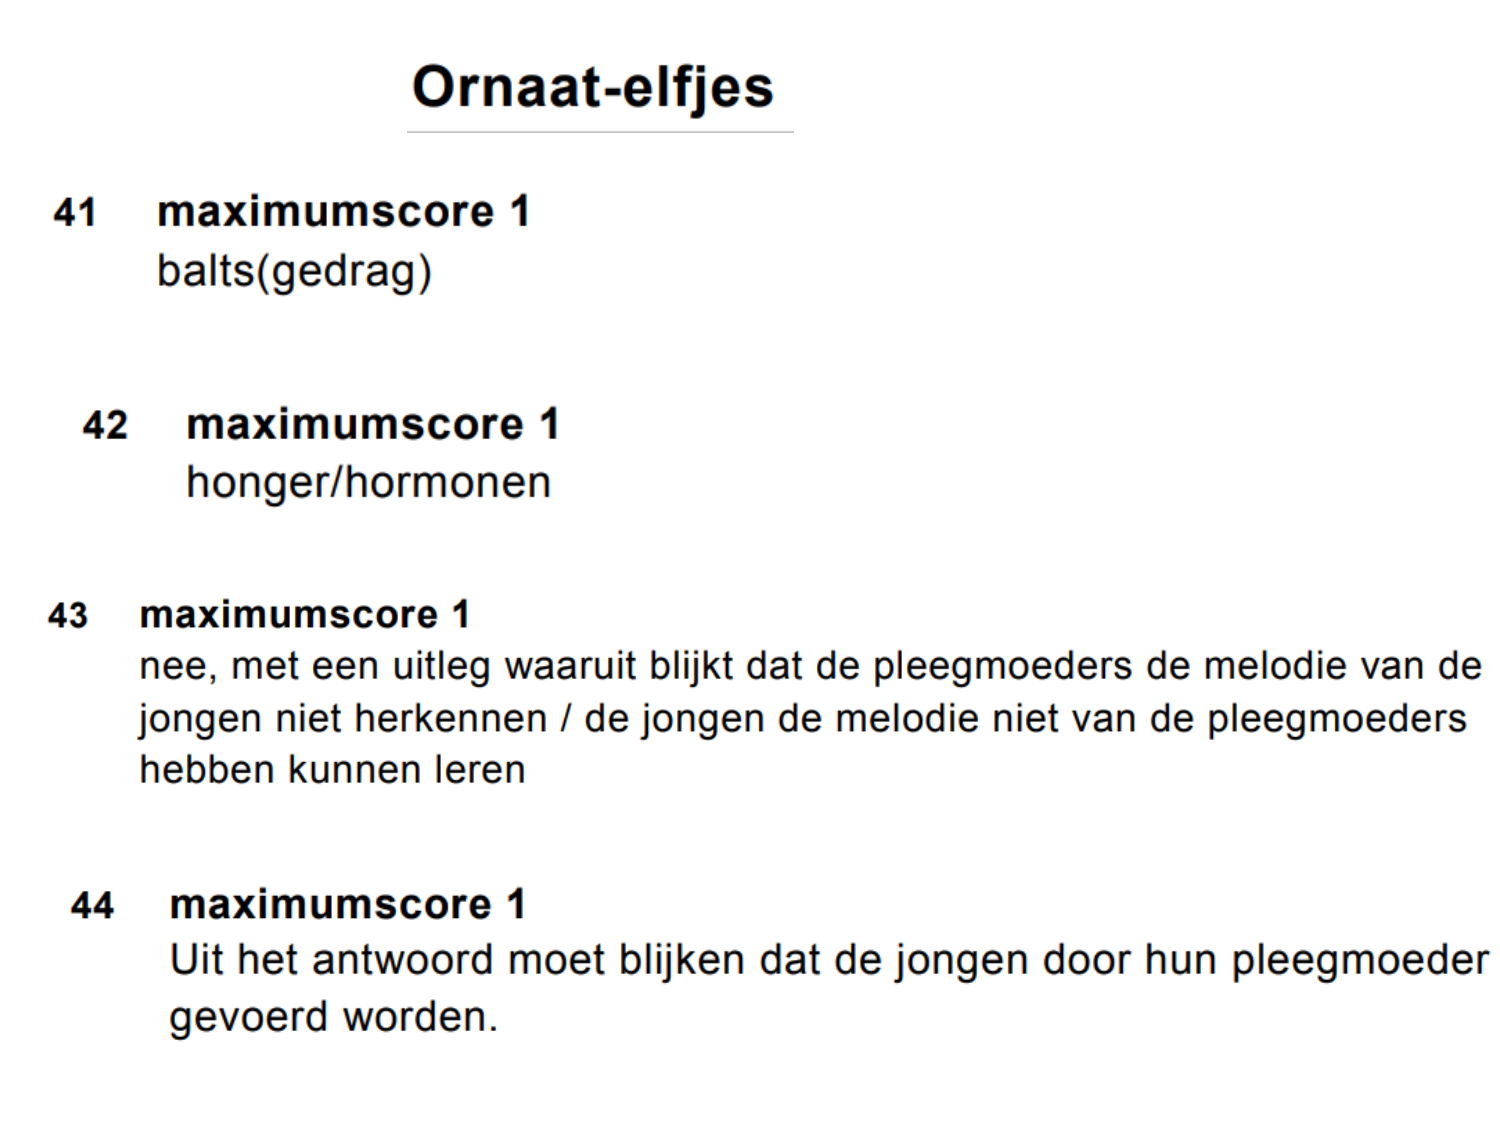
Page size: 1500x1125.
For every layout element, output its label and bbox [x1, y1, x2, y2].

picture [51, 851, 1500, 1115]
picture [24, 153, 585, 325]
picture [51, 373, 613, 557]
picture [24, 585, 1500, 830]
picture [407, 22, 794, 133]
